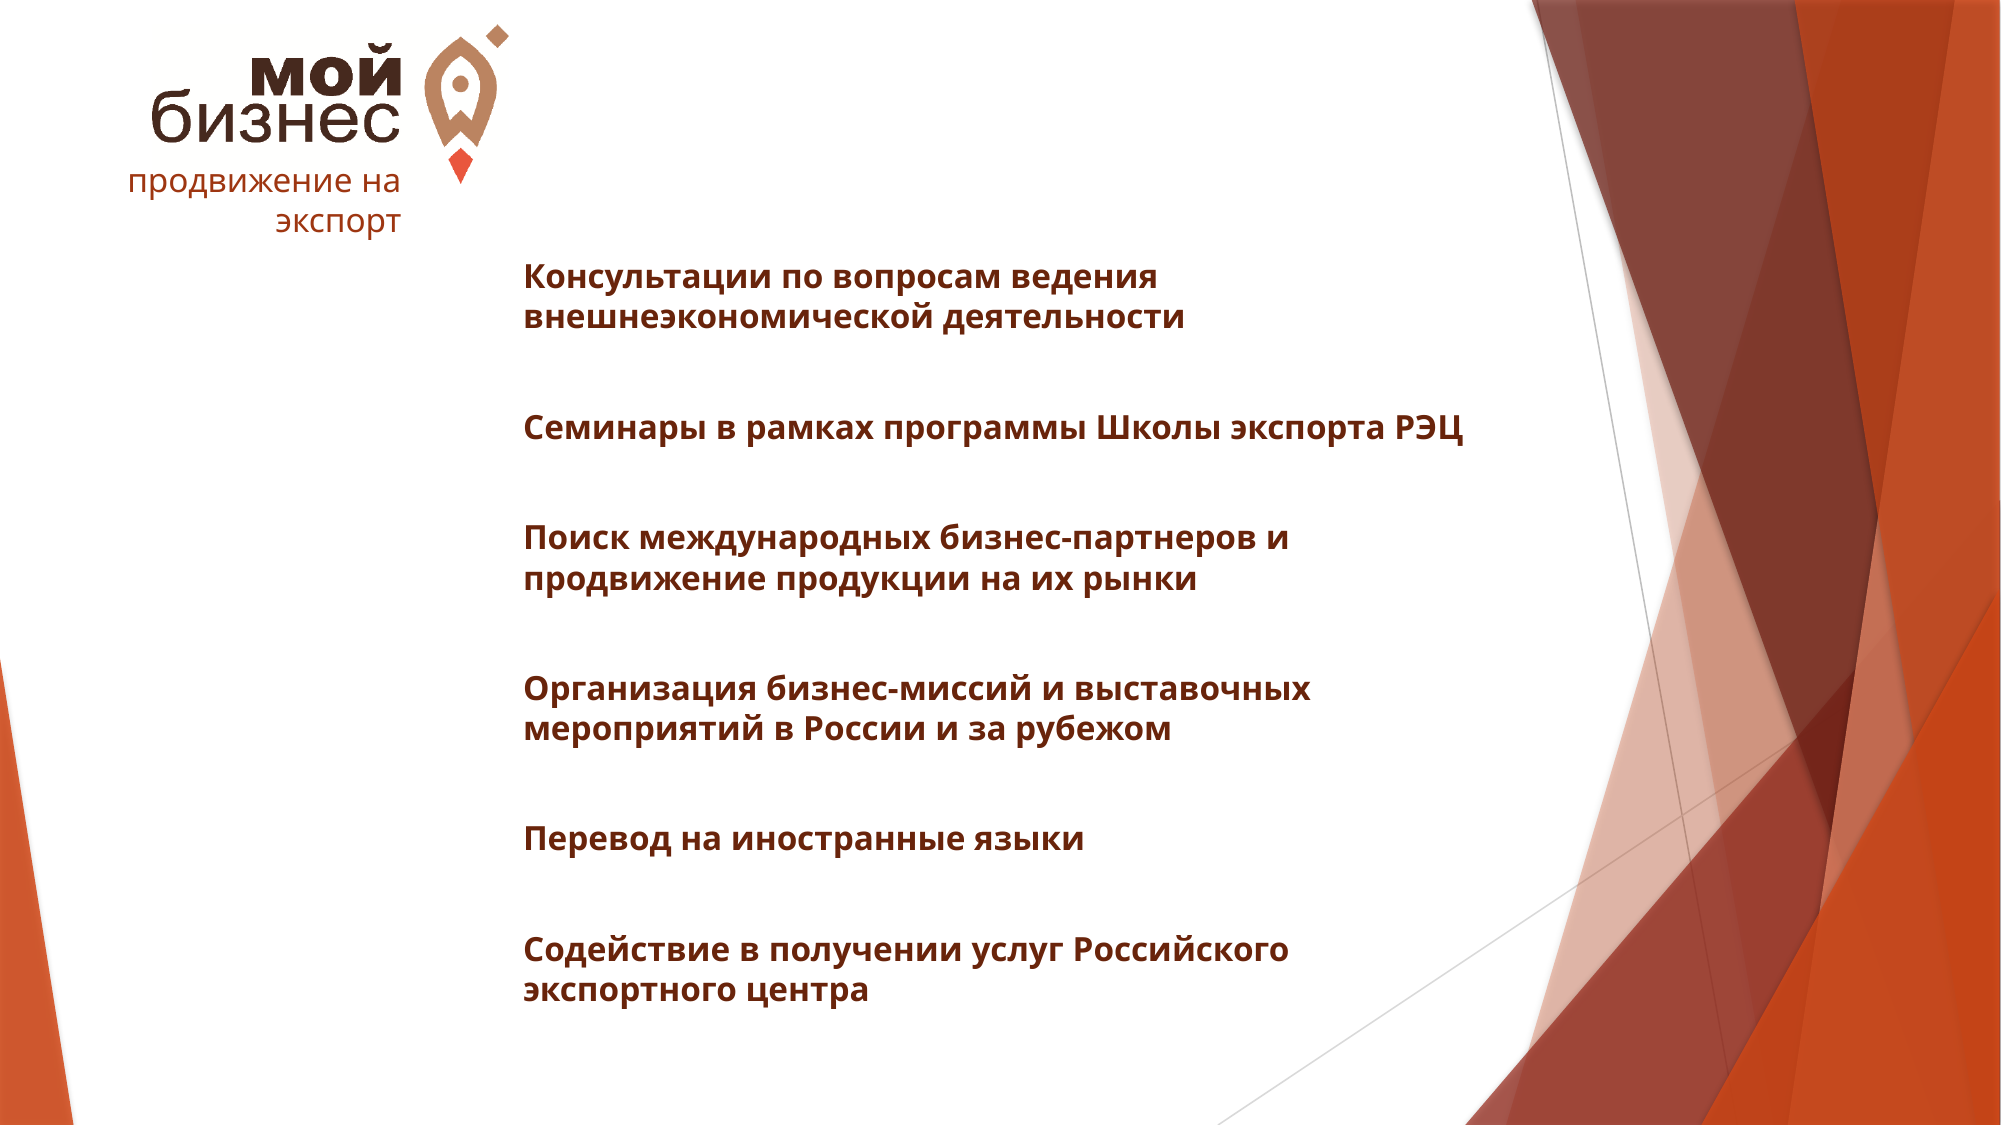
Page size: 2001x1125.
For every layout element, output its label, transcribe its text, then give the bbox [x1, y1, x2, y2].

picture [151, 23, 509, 185]
text_box продвижение на экспорт [35, 152, 417, 247]
list Консультации по вопросам ведения внешнеэкономической деятельности Семинары в рамках программы Школы экспорта РЭЦ Поиск международных бизнес-партнеров и продвижение продукции на их рынки Организация бизнес-миссий и выставочных мероприятий в России и за рубежом Перевод на иностранные языки Содействие в получении услуг Российского экспортного центра [508, 248, 1515, 1018]
